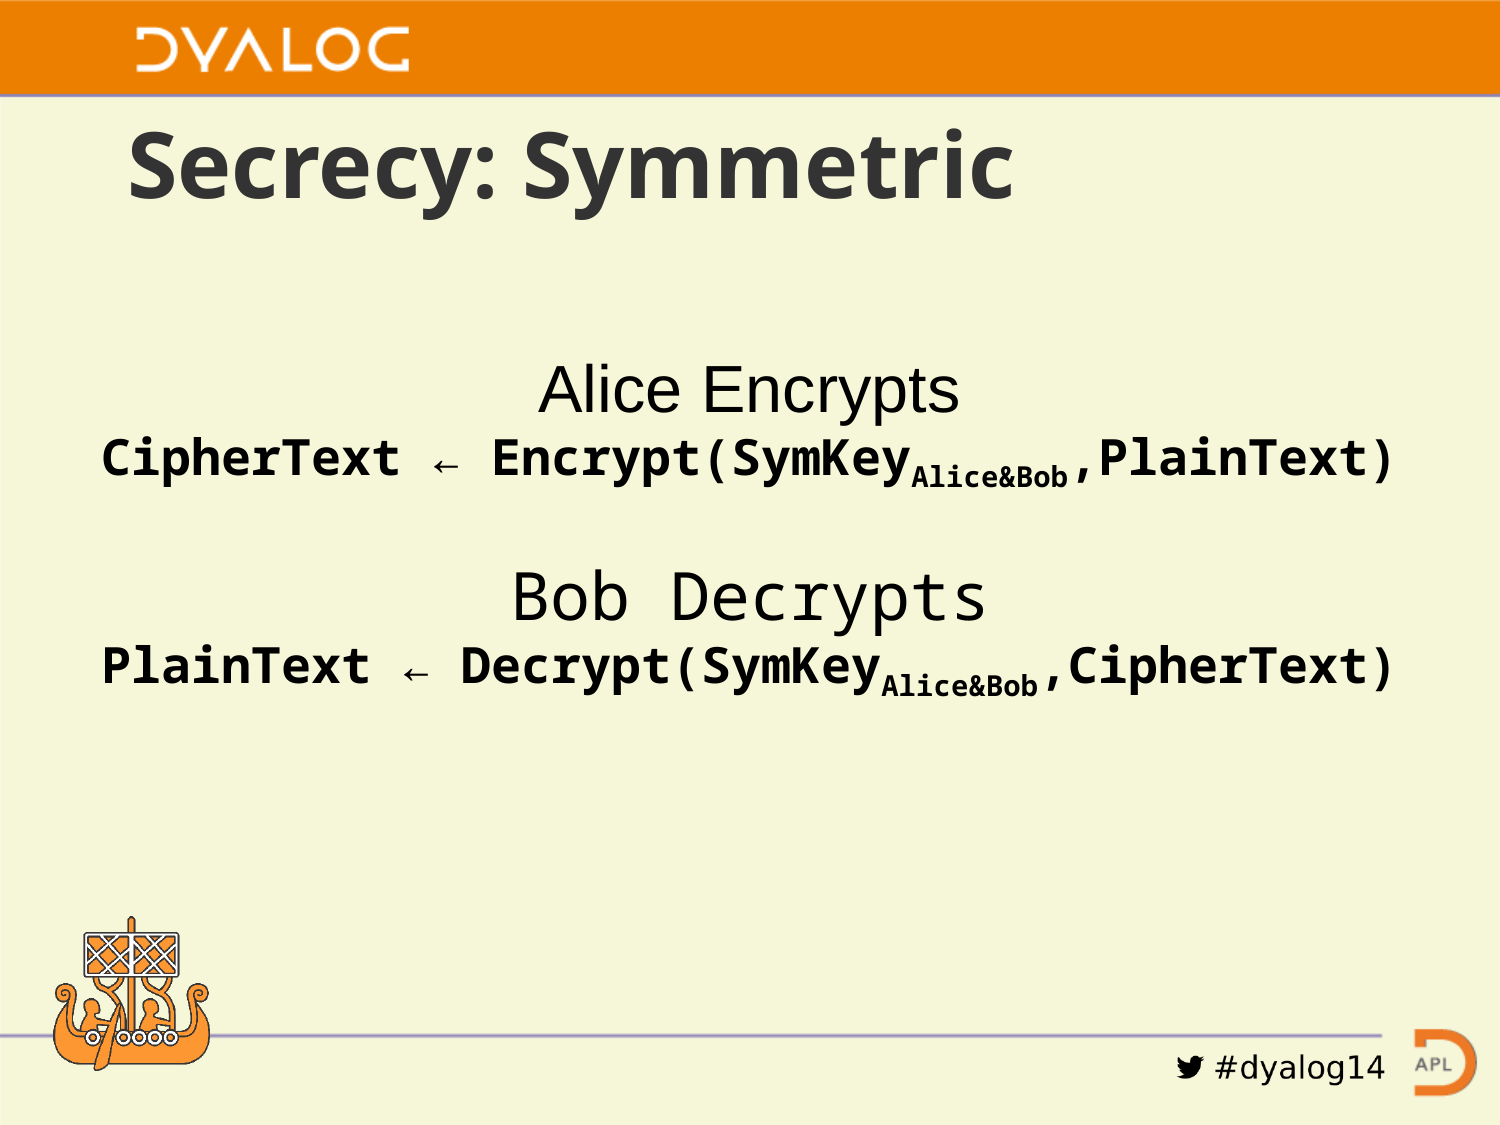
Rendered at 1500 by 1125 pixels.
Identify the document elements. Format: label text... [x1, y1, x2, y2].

title Secrecy: Symmetric [112, 99, 1388, 288]
picture [0, 0, 1500, 1125]
subtitle Alice Encrypts CipherText ← Encrypt(SymKeyAlice&Bob,PlainText) Bob Decrypts PlainText ← Decrypt(SymKeyAlice&Bob,CipherText) [64, 338, 1436, 925]
